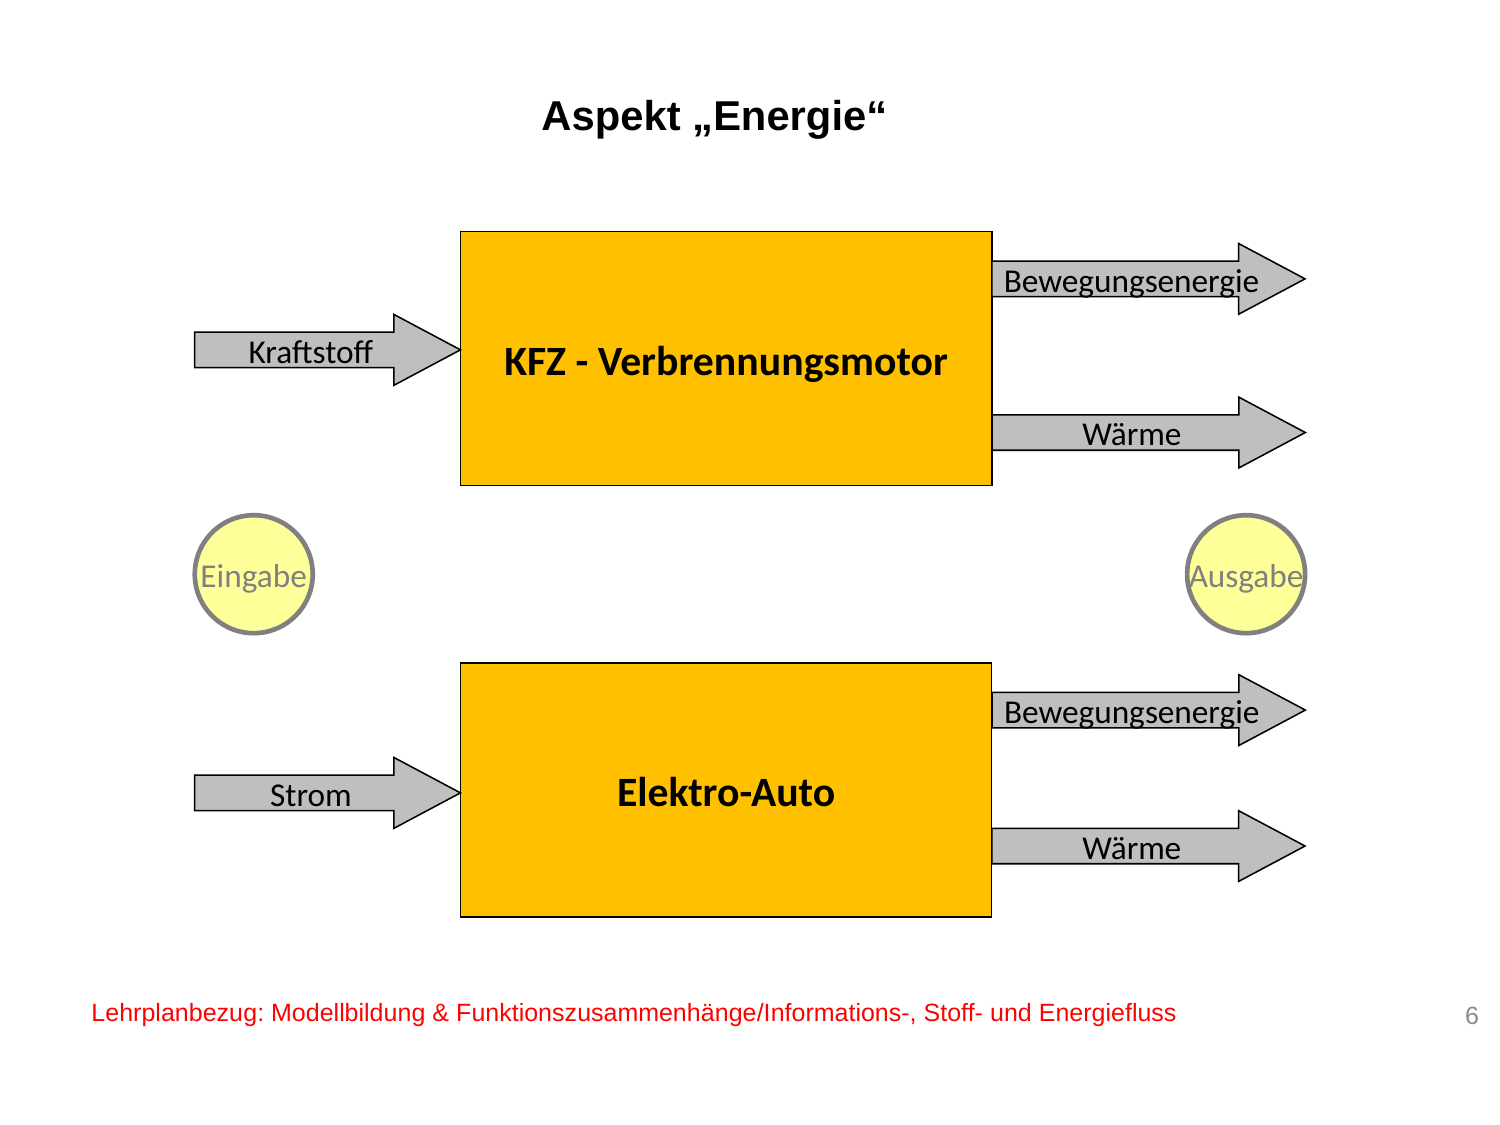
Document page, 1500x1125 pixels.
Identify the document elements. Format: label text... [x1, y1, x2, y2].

text_box Wärme [991, 810, 1306, 882]
text_box Wärme [992, 397, 1306, 468]
text_box Eingabe [194, 515, 313, 634]
text_box Ausgabe [1187, 515, 1306, 634]
text_box Bewegungsenergie [991, 243, 1306, 315]
slide_number 6 [1421, 975, 1495, 1054]
text_box Kraftstoff [194, 314, 461, 386]
text_box Elektro-Auto [460, 662, 992, 917]
text_box Bewegungsenergie [992, 674, 1306, 746]
text_box Lehrplanbezug: Modellbildung & Funktionszusammenhänge/Informations-, Stoff- und Energiefluss [76, 989, 1329, 1035]
title Aspekt „Energie“ [301, 48, 1128, 179]
text_box Strom [194, 757, 461, 829]
text_box KFZ - Verbrennungsmotor [460, 231, 992, 486]
